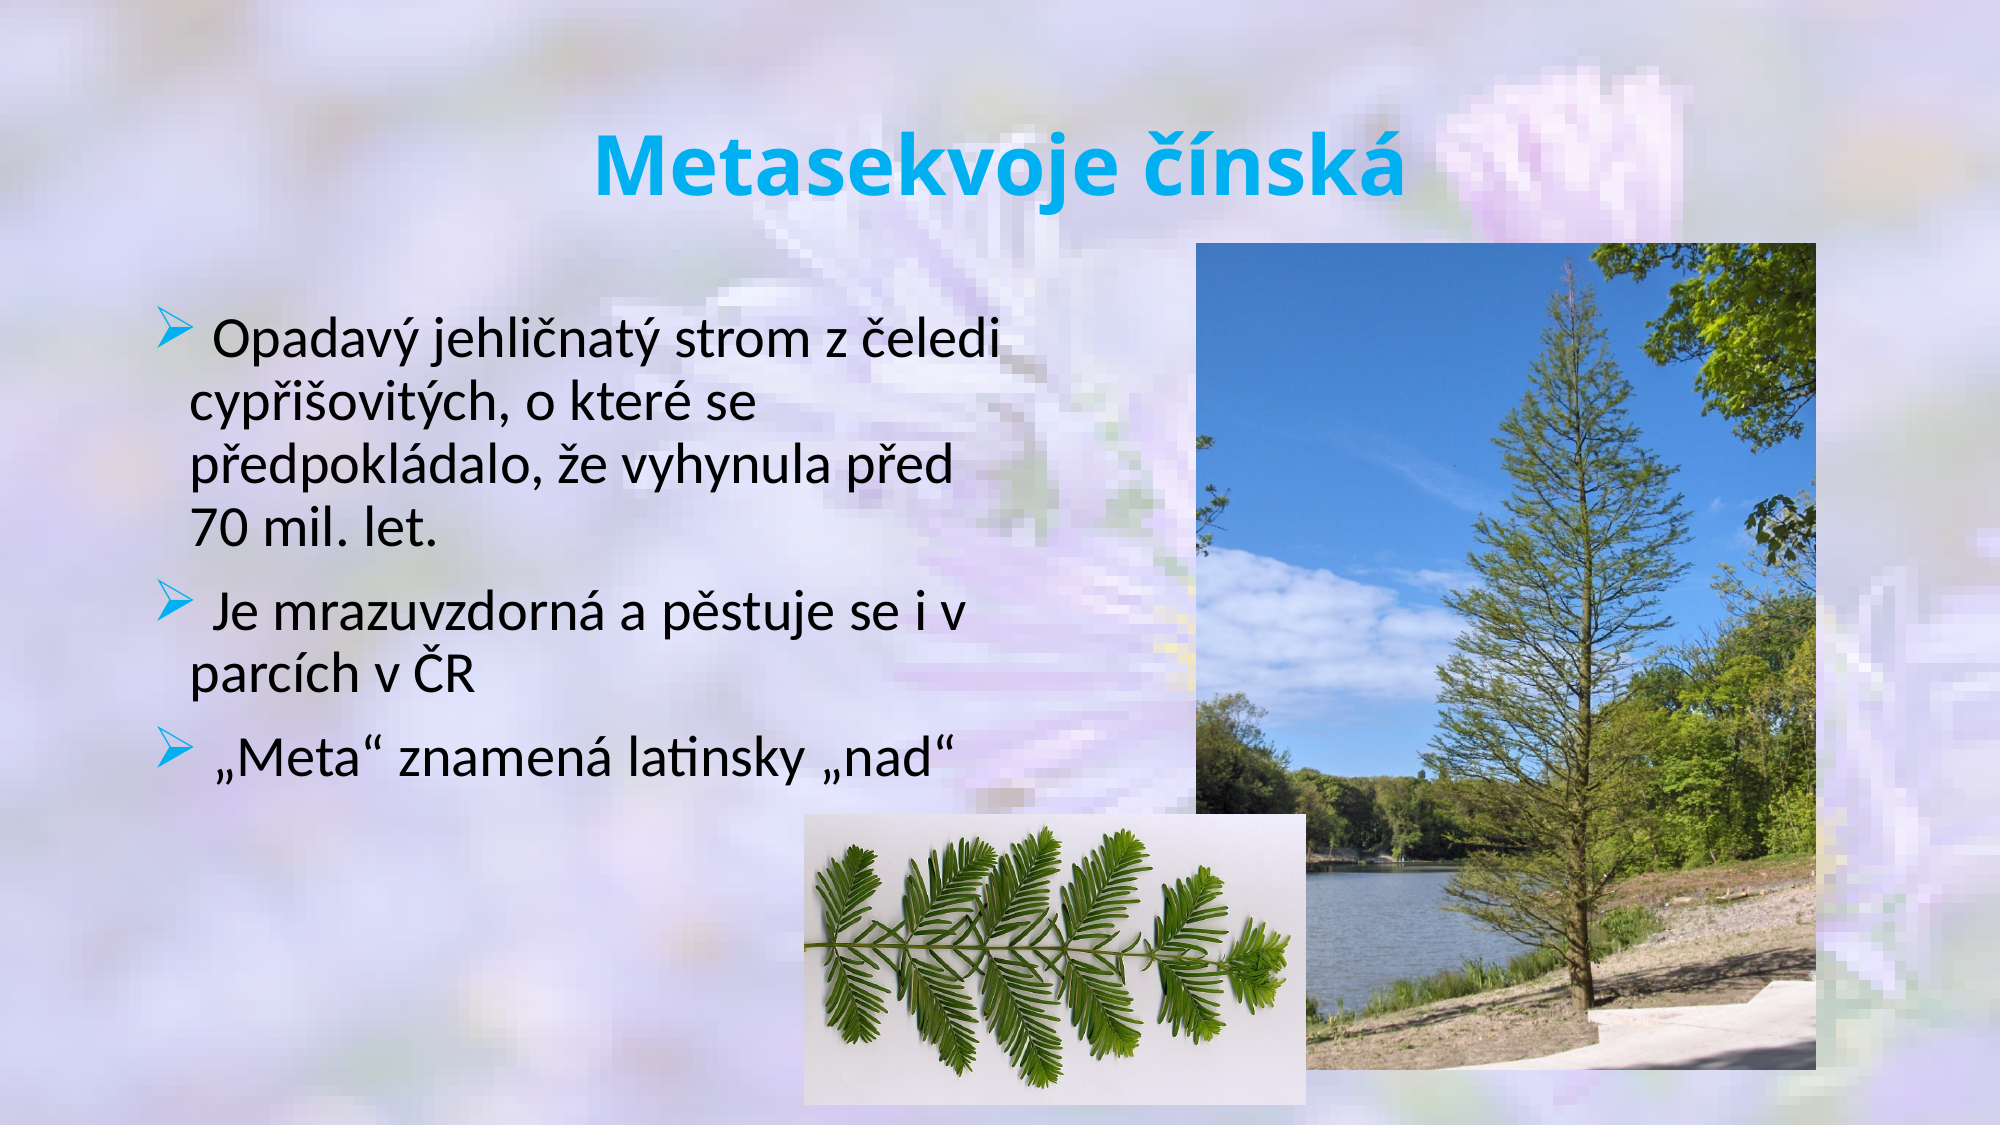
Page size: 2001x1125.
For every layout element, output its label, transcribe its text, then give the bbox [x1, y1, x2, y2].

picture [804, 243, 1816, 1106]
list Opadavý jehličnatý strom z čeledi cypřišovitých, o které se předpokládalo, že vyhynula před 70 mil. let. Je mrazuvzdorná a pěstuje se i v parcích v ČR „Meta“ znamená latinsky „nad“ [137, 299, 1032, 1014]
title Metasekvoje čínská [137, 59, 1863, 278]
